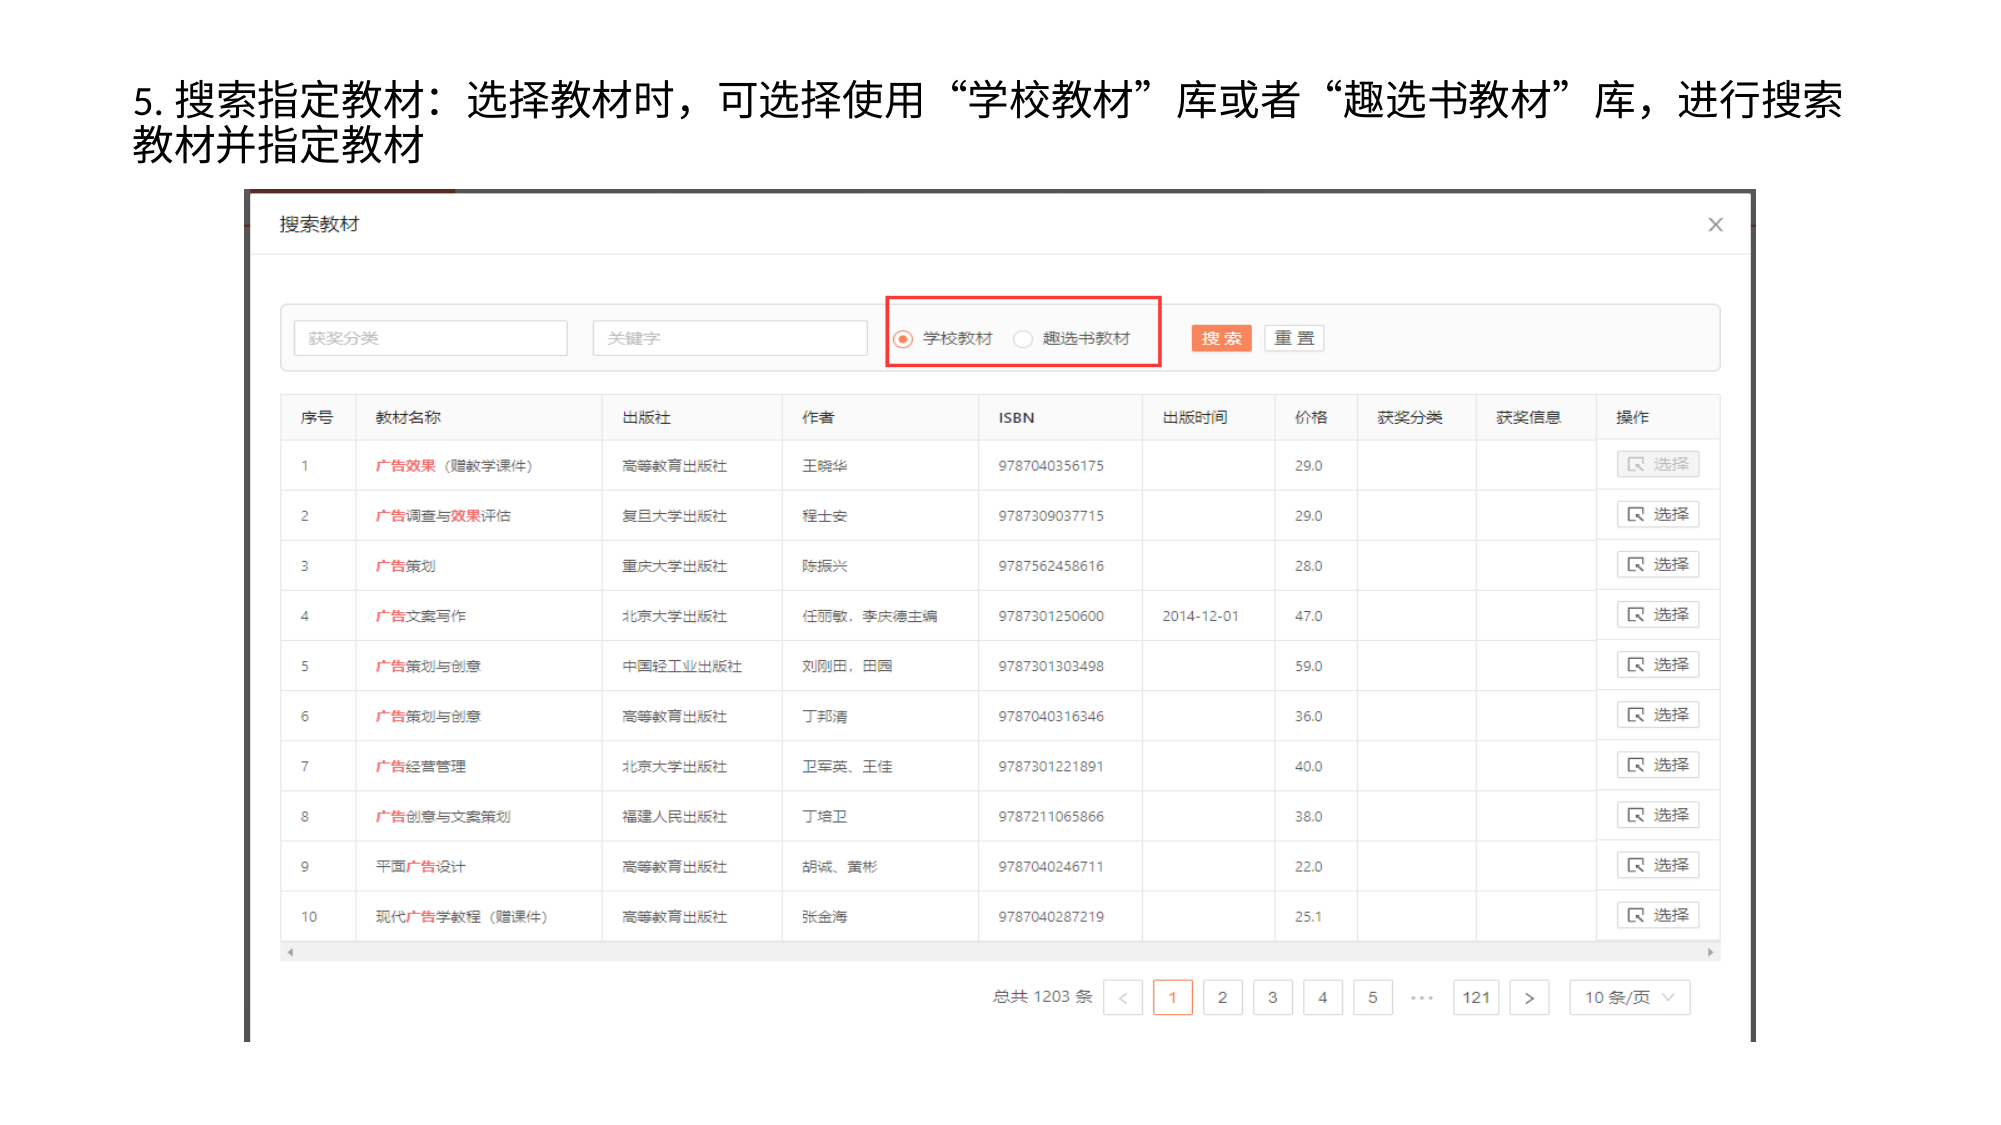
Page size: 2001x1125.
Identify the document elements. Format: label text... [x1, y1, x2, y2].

title 5.搜索指定教材：选择教材时，可选择使用“学校教材”库或者“趣选书教材”库，进行搜索教材并指定教材 [117, 59, 1863, 190]
picture [244, 189, 1756, 1042]
